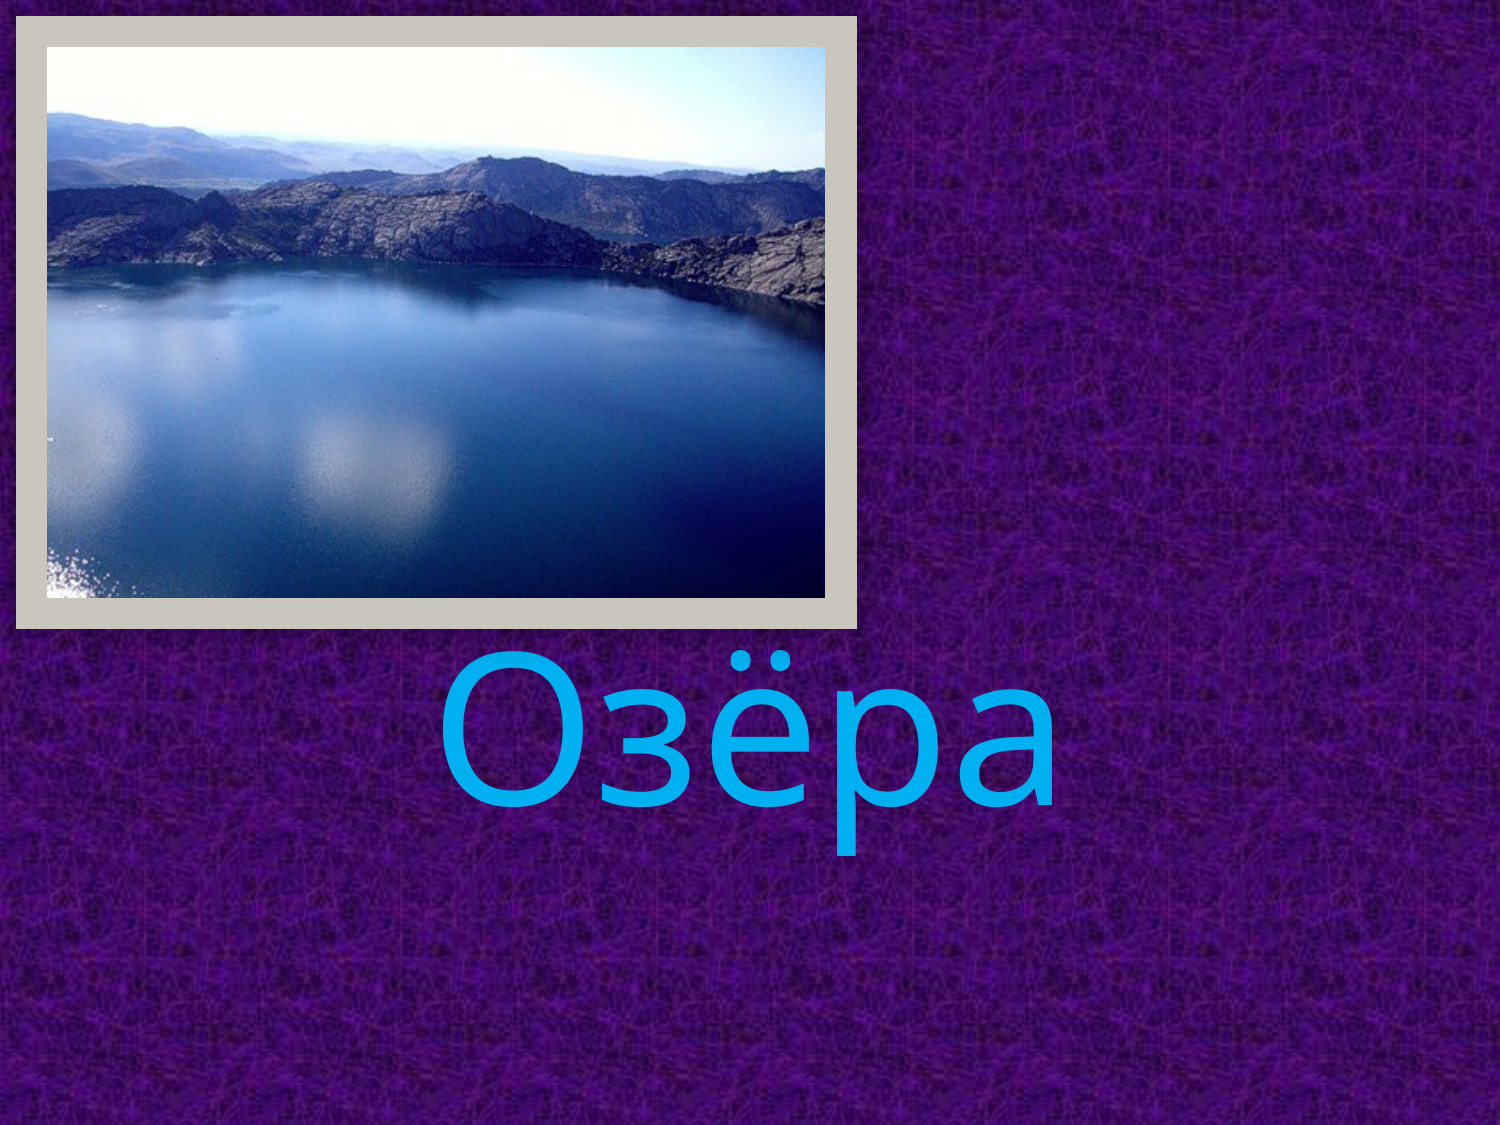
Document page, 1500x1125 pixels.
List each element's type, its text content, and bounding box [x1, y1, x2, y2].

title Озёра [112, 410, 1388, 1032]
picture [0, 0, 1500, 1125]
